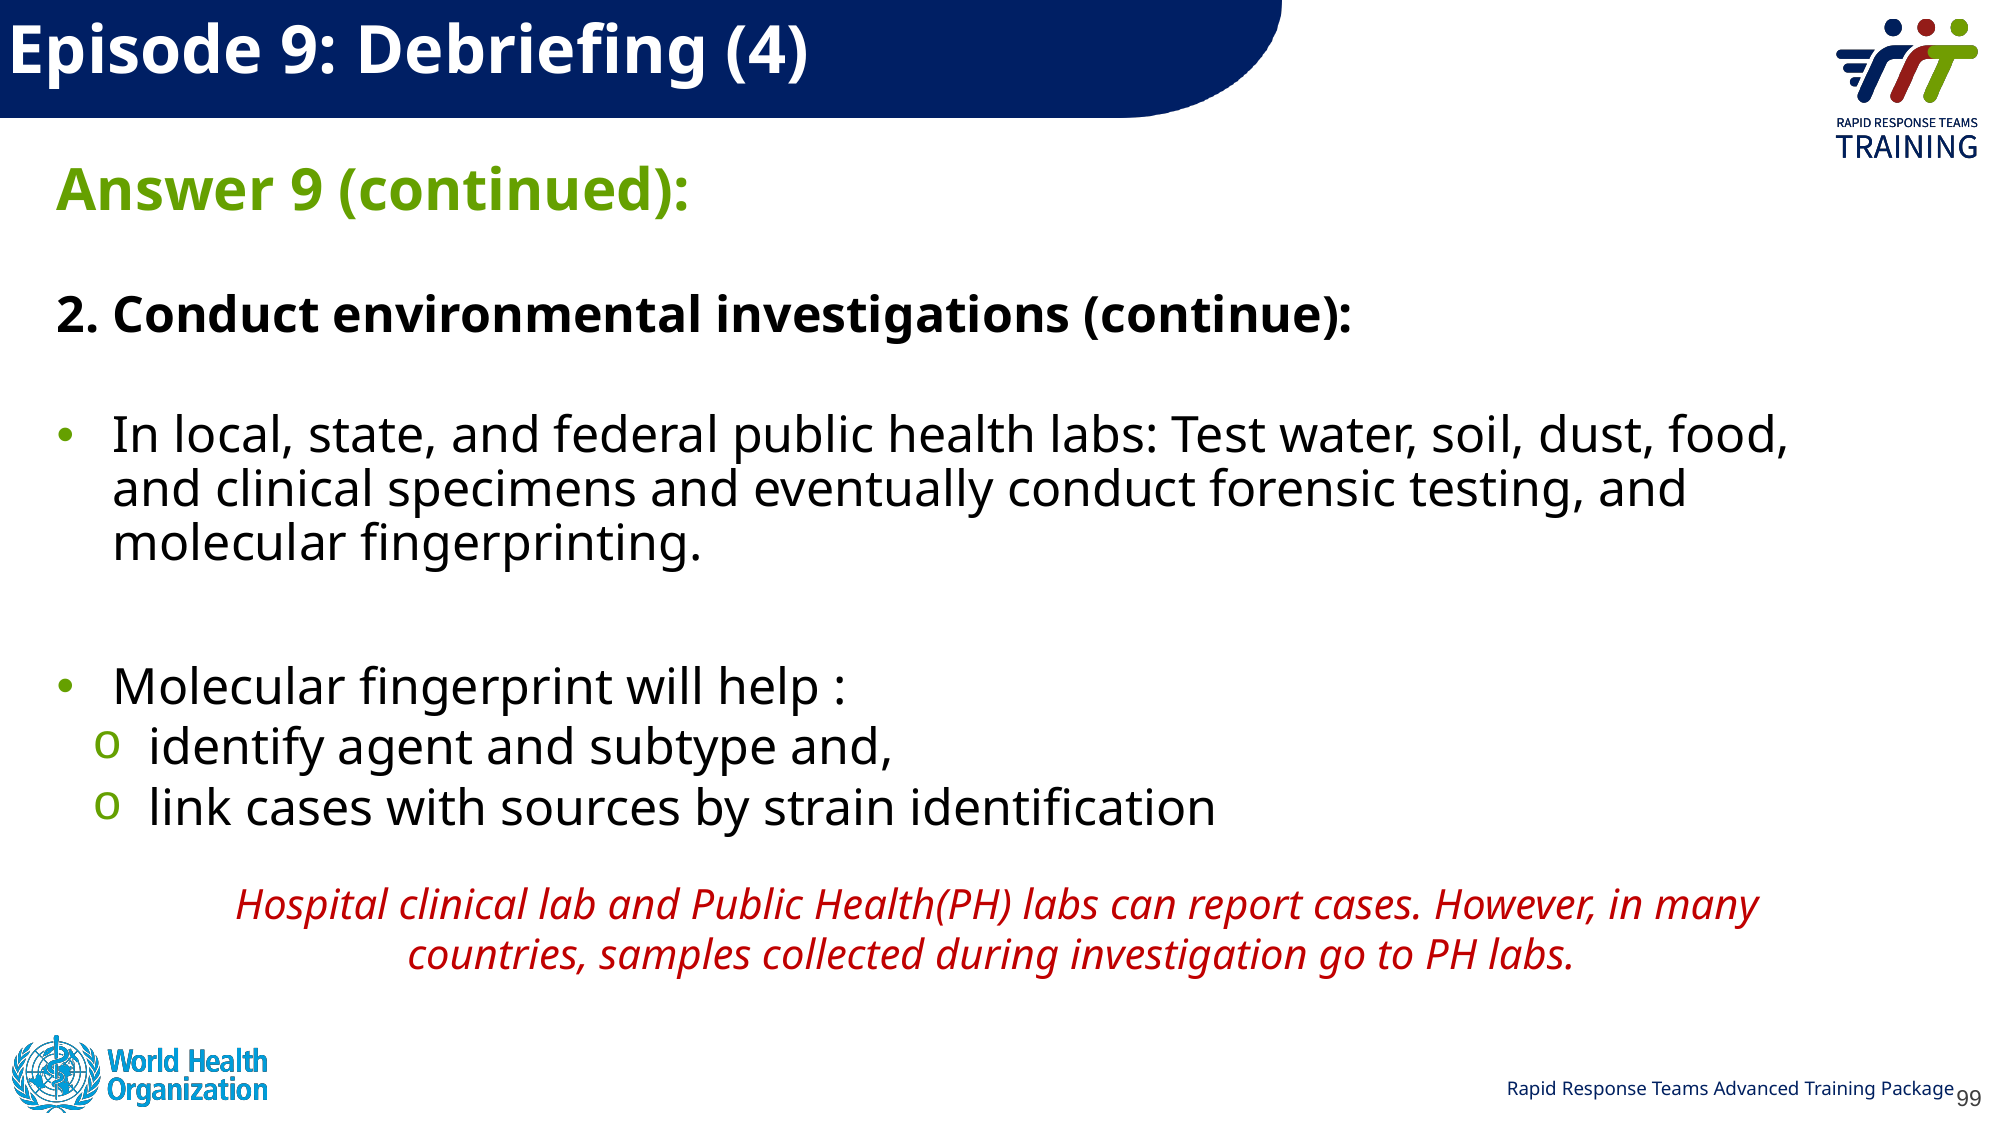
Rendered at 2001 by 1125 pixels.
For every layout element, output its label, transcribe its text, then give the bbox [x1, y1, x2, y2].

picture [59, 1035, 267, 1113]
picture [50, 1108, 62, 1113]
picture [12, 1083, 48, 1113]
list Answer 9 (continued): 2. Conduct environmental investigations (continue): In local, state, and federal public health labs: Test water, soil, dust, food, and clinical specimens and eventually conduct forensic testing, and molecular fingerprinting. Molecular fingerprint will help : identify agent and subtype and, link cases with sources by strain identification [48, 151, 1850, 832]
picture [24, 1054, 36, 1087]
text_box Hospital clinical lab and Public Health(PH) labs can report cases. However, in many countries, samples collected during investigation go to PH labs. [145, 870, 1850, 986]
picture [71, 1053, 90, 1091]
picture [1835, 19, 1978, 167]
picture [46, 1056, 54, 1062]
picture [1179, 0, 1282, 118]
picture [40, 1062, 47, 1070]
title Episode 9: Debriefing (4) [0, 0, 1179, 149]
picture [30, 1083, 37, 1091]
picture [12, 1035, 54, 1068]
picture [36, 1088, 78, 1105]
picture [22, 1062, 26, 1077]
picture [34, 1054, 43, 1078]
